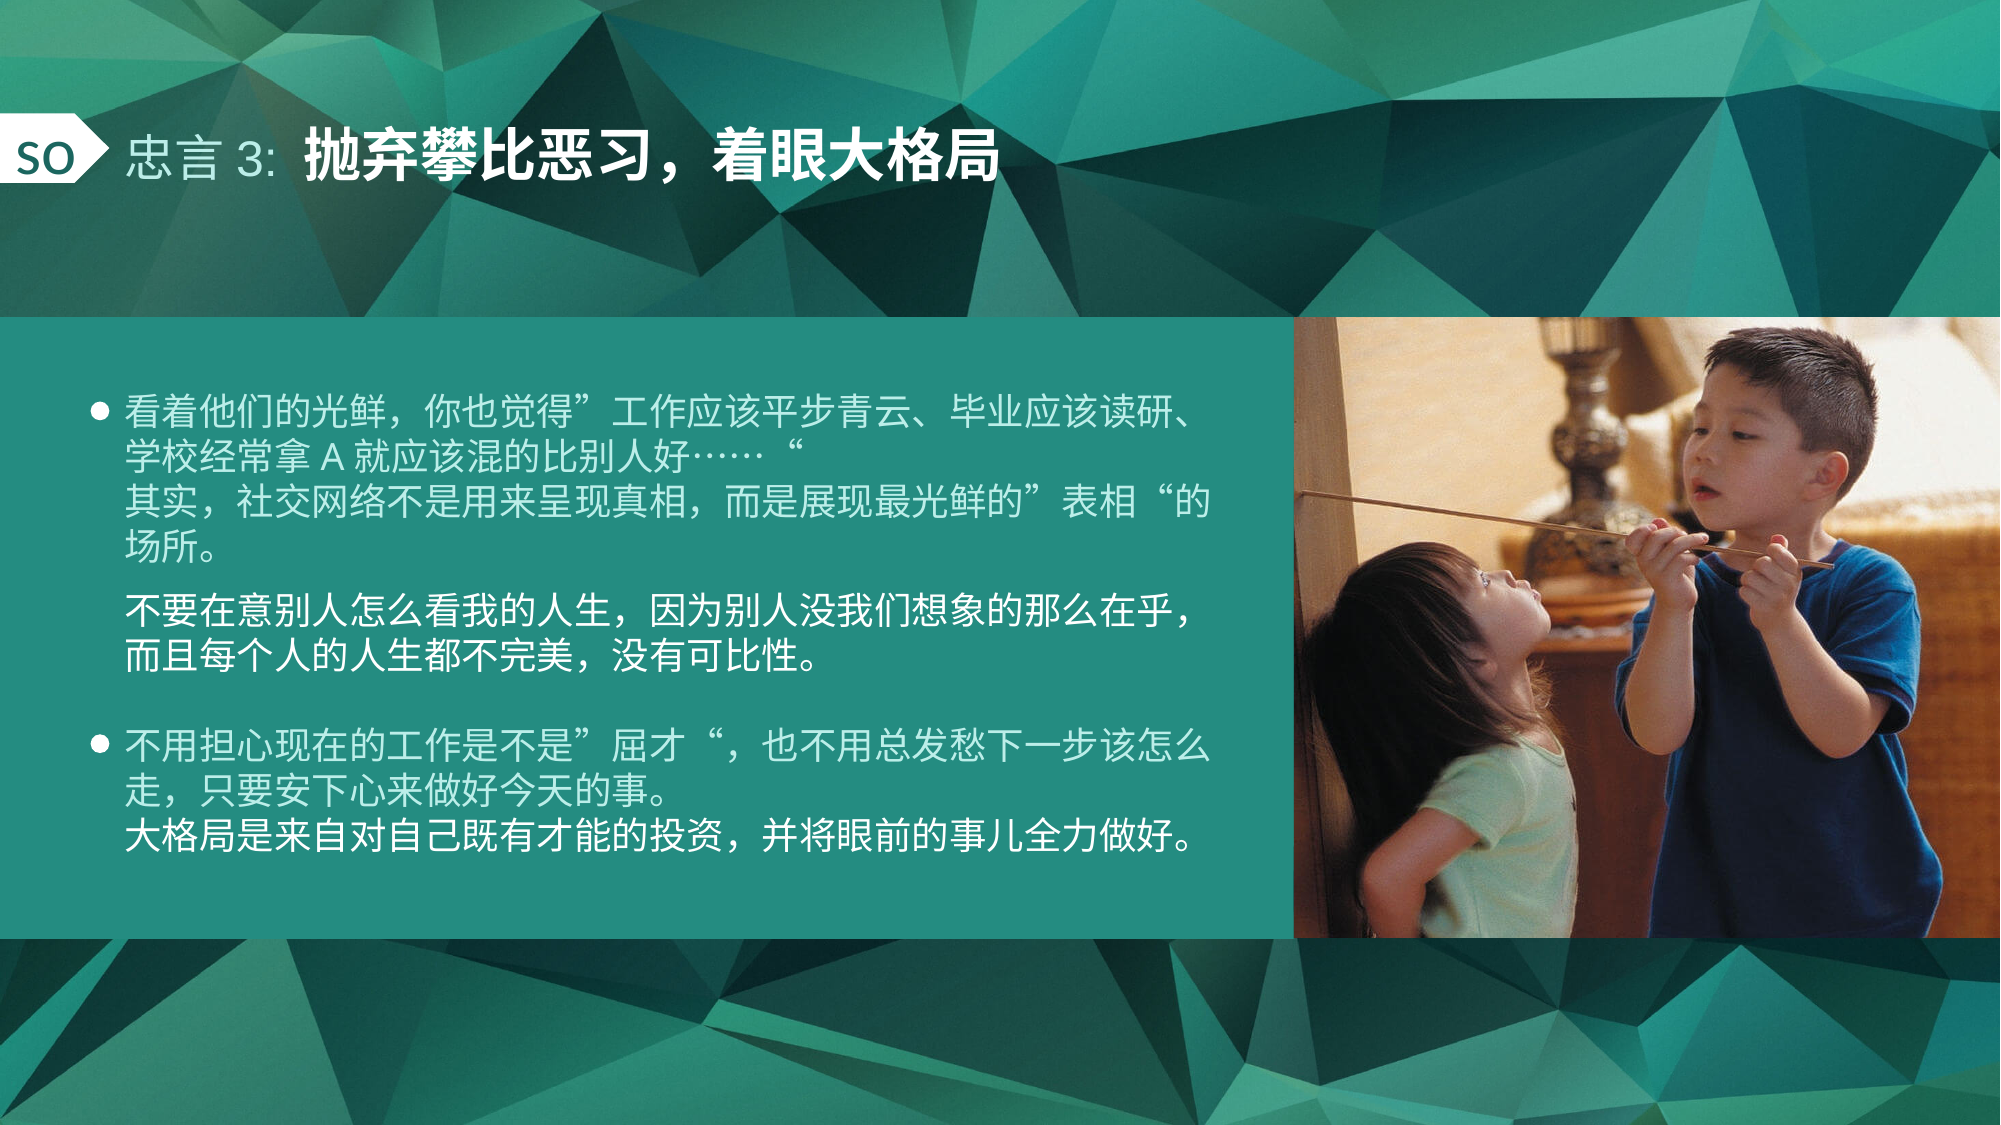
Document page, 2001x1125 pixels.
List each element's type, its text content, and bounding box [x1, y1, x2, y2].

text_box 看着他们的光鲜，你也觉得”工作应该平步青云、毕业应该读研、学校经常拿A就应该混的比别人好……“ 其实，社交网络不是用来呈现真相，而是展现最光鲜的”表相“的场所。 不要在意别人怎么看我的人生，因为别人没我们想象的那么在乎，而且每个人的人生都不完美，没有可比性。 不用担心现在的工作是不是”屈才“，也不用总发愁下一步该怎么走，只要安下心来做好今天的事。 大格局是来自对自己既有才能的投资，并将眼前的事儿全力做好。 [109, 380, 1230, 910]
picture [0, 0, 2000, 1125]
text_box [89, 733, 111, 755]
text_box [0, 316, 1295, 940]
text_box so [0, 112, 111, 184]
text_box 忠言3: 抛弃攀比恶习，着眼大格局 [109, 111, 1078, 196]
text_box [89, 400, 111, 422]
